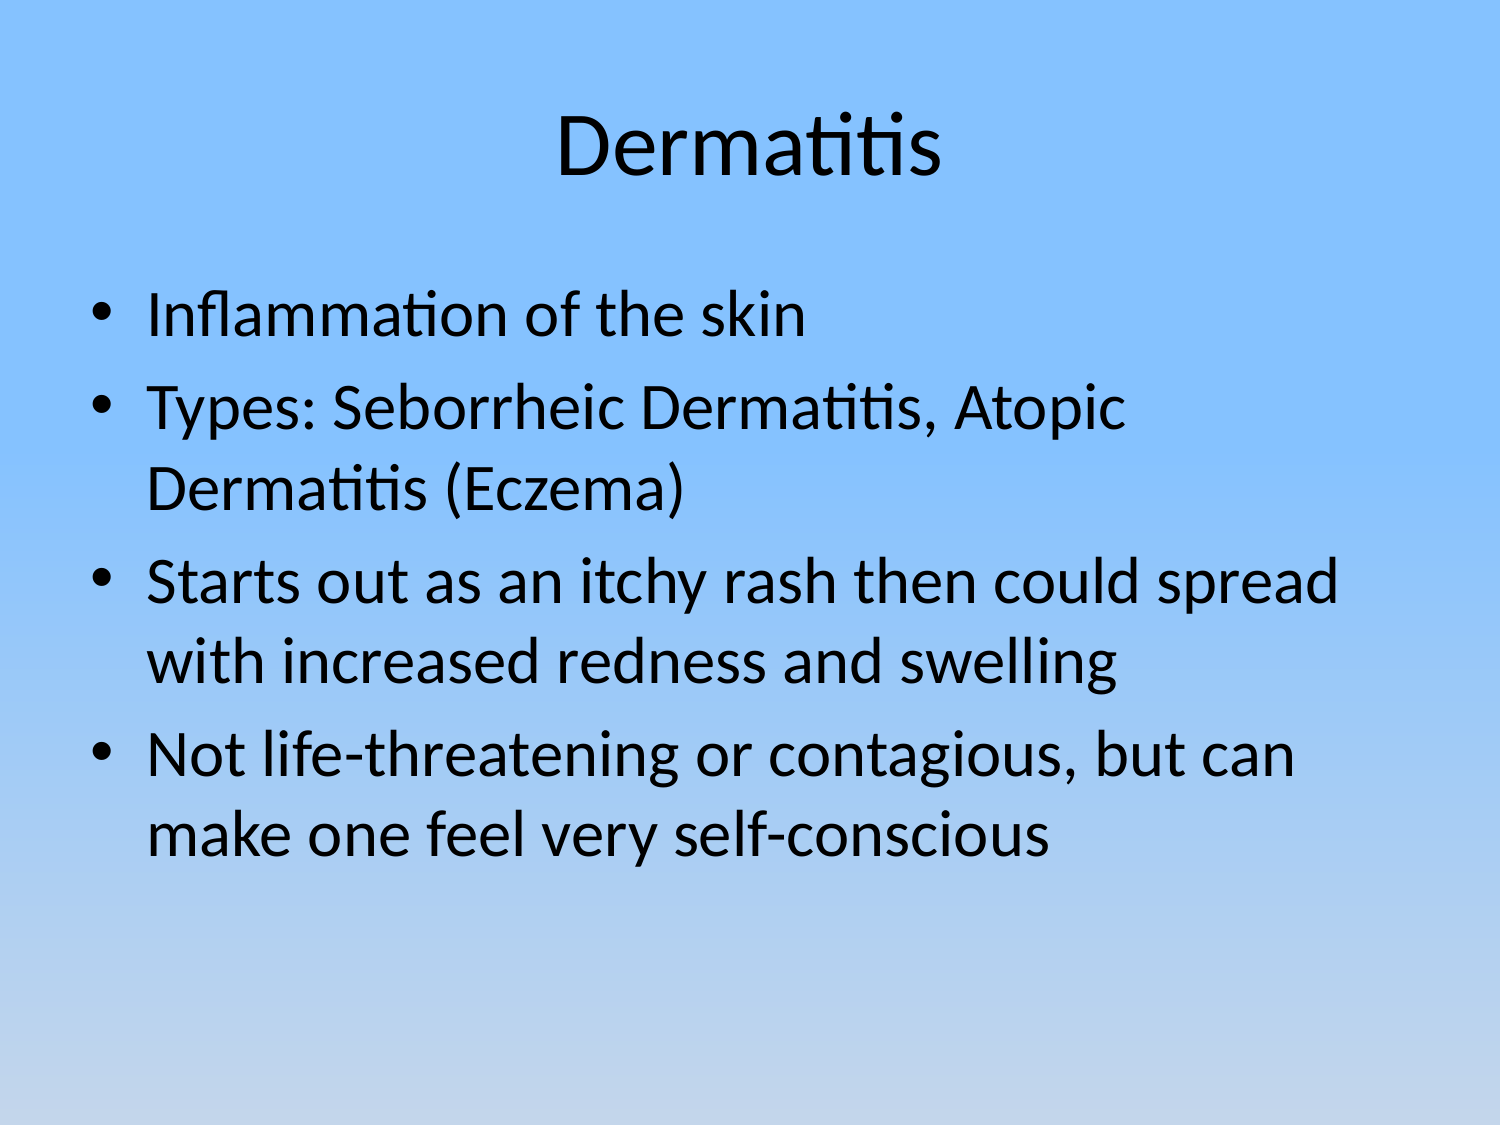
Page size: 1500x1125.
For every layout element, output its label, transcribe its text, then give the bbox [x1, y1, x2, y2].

list Inflammation of the skin Types: Seborrheic Dermatitis, Atopic Dermatitis (Eczema) Starts out as an itchy rash then could spread with increased redness and swelling Not life-threatening or contagious, but can make one feel very self-conscious [74, 262, 1426, 1006]
title Dermatitis [74, 44, 1426, 233]
